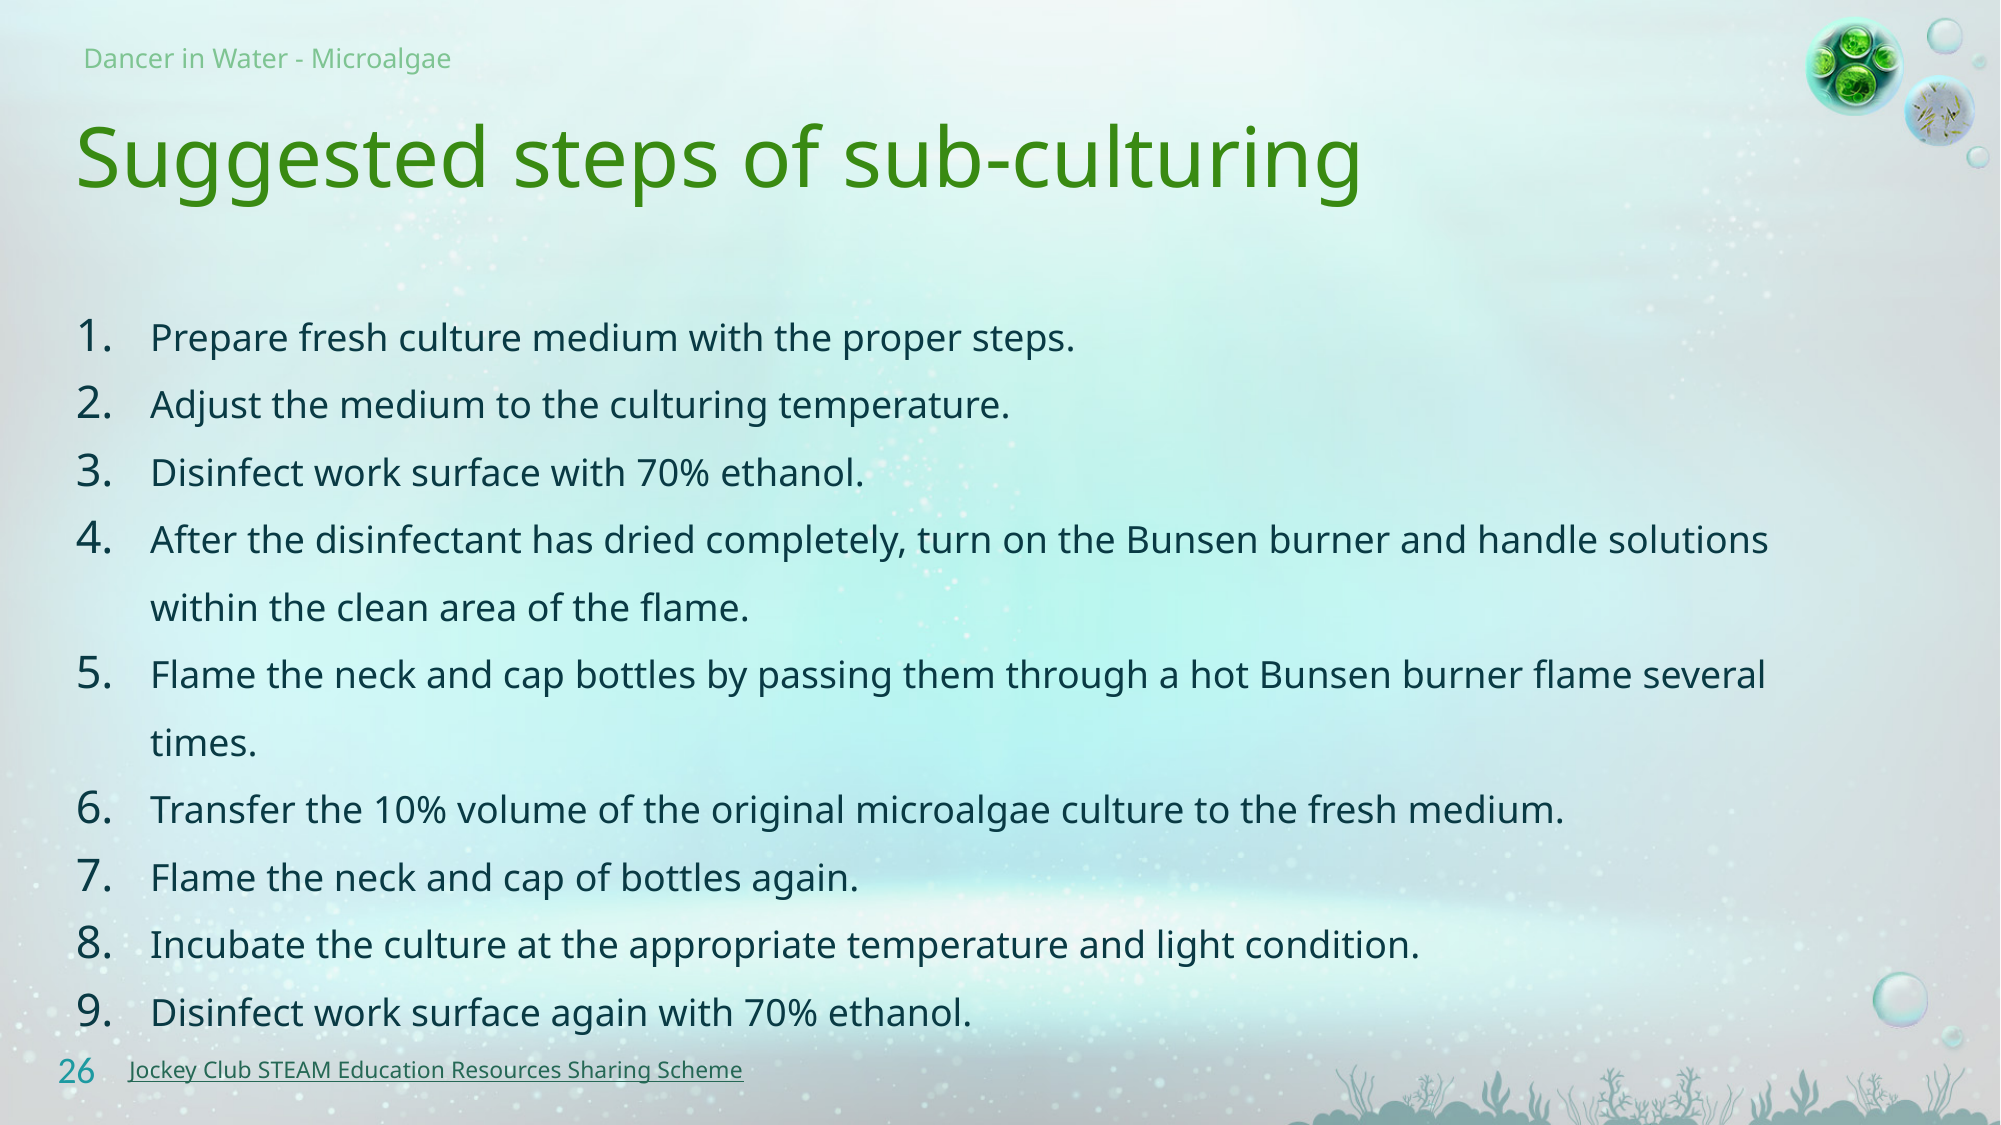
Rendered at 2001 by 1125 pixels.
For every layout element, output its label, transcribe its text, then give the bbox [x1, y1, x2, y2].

slide_number 26 [35, 1038, 118, 1099]
list Prepare fresh culture medium with the proper steps. Adjust the medium to the culturing temperature. Disinfect work surface with 70% ethanol. After the disinfectant has dried completely, turn on the Bunsen burner and handle solutions within the clean area of the flame. Flame the neck and cap bottles by passing them through a hot Bunsen burner flame several times. Transfer the 10% volume of the original microalgae culture to the fresh medium. Flame the neck and cap of bottles again. Incubate the culture at the appropriate temperature and light condition. Disinfect work surface again with 70% ethanol. [61, 284, 1862, 1043]
title Suggested steps of sub-culturing [61, 96, 1571, 229]
picture [0, 0, 2001, 1125]
